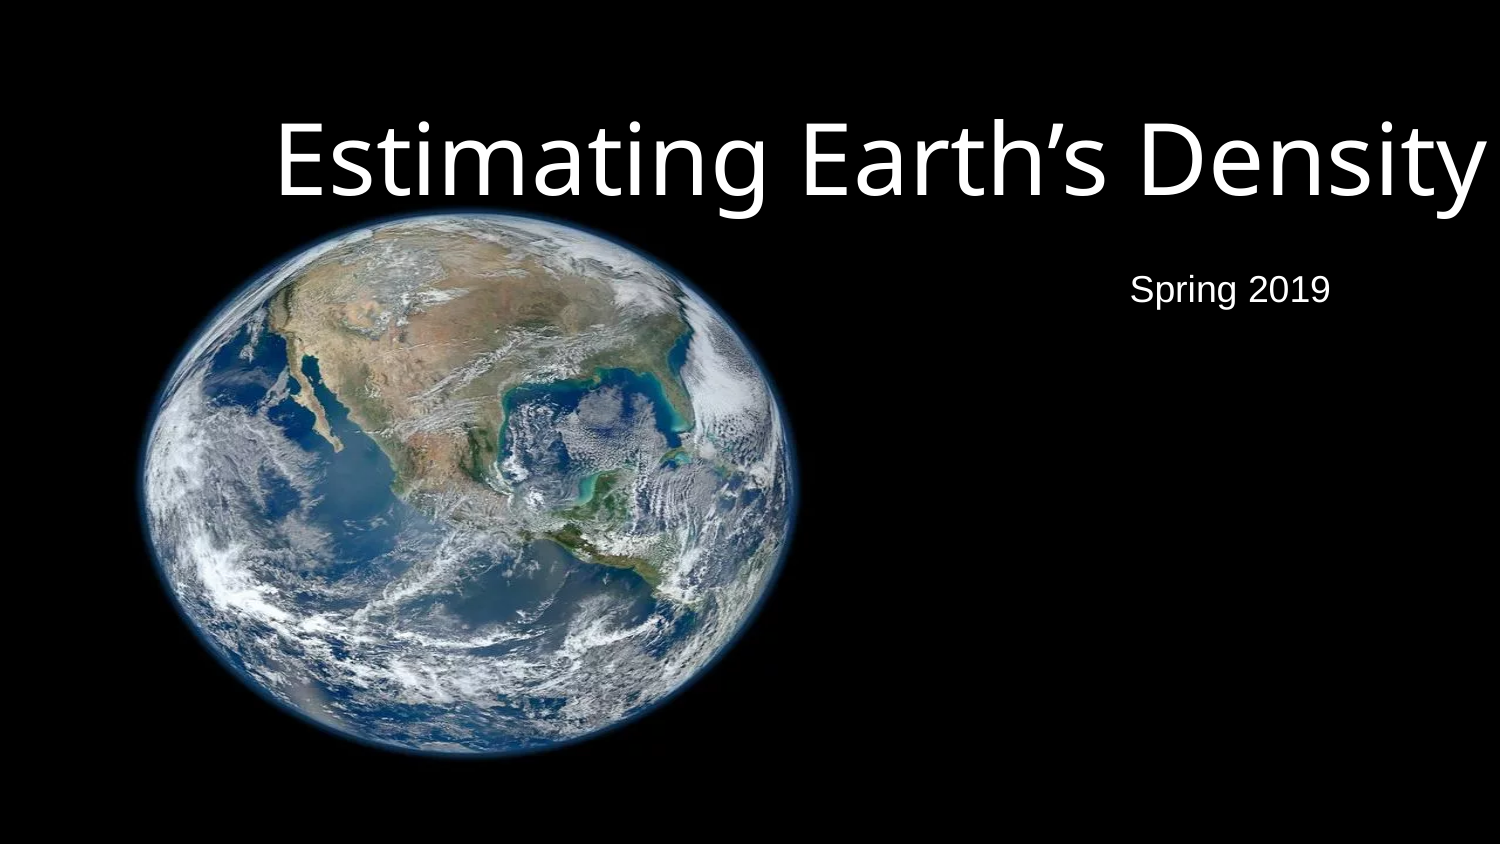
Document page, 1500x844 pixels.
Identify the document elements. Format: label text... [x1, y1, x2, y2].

text_box Spring 2019 [1037, 250, 1424, 356]
picture [85, 164, 852, 819]
title Estimating Earth’s Density [240, 41, 1500, 231]
